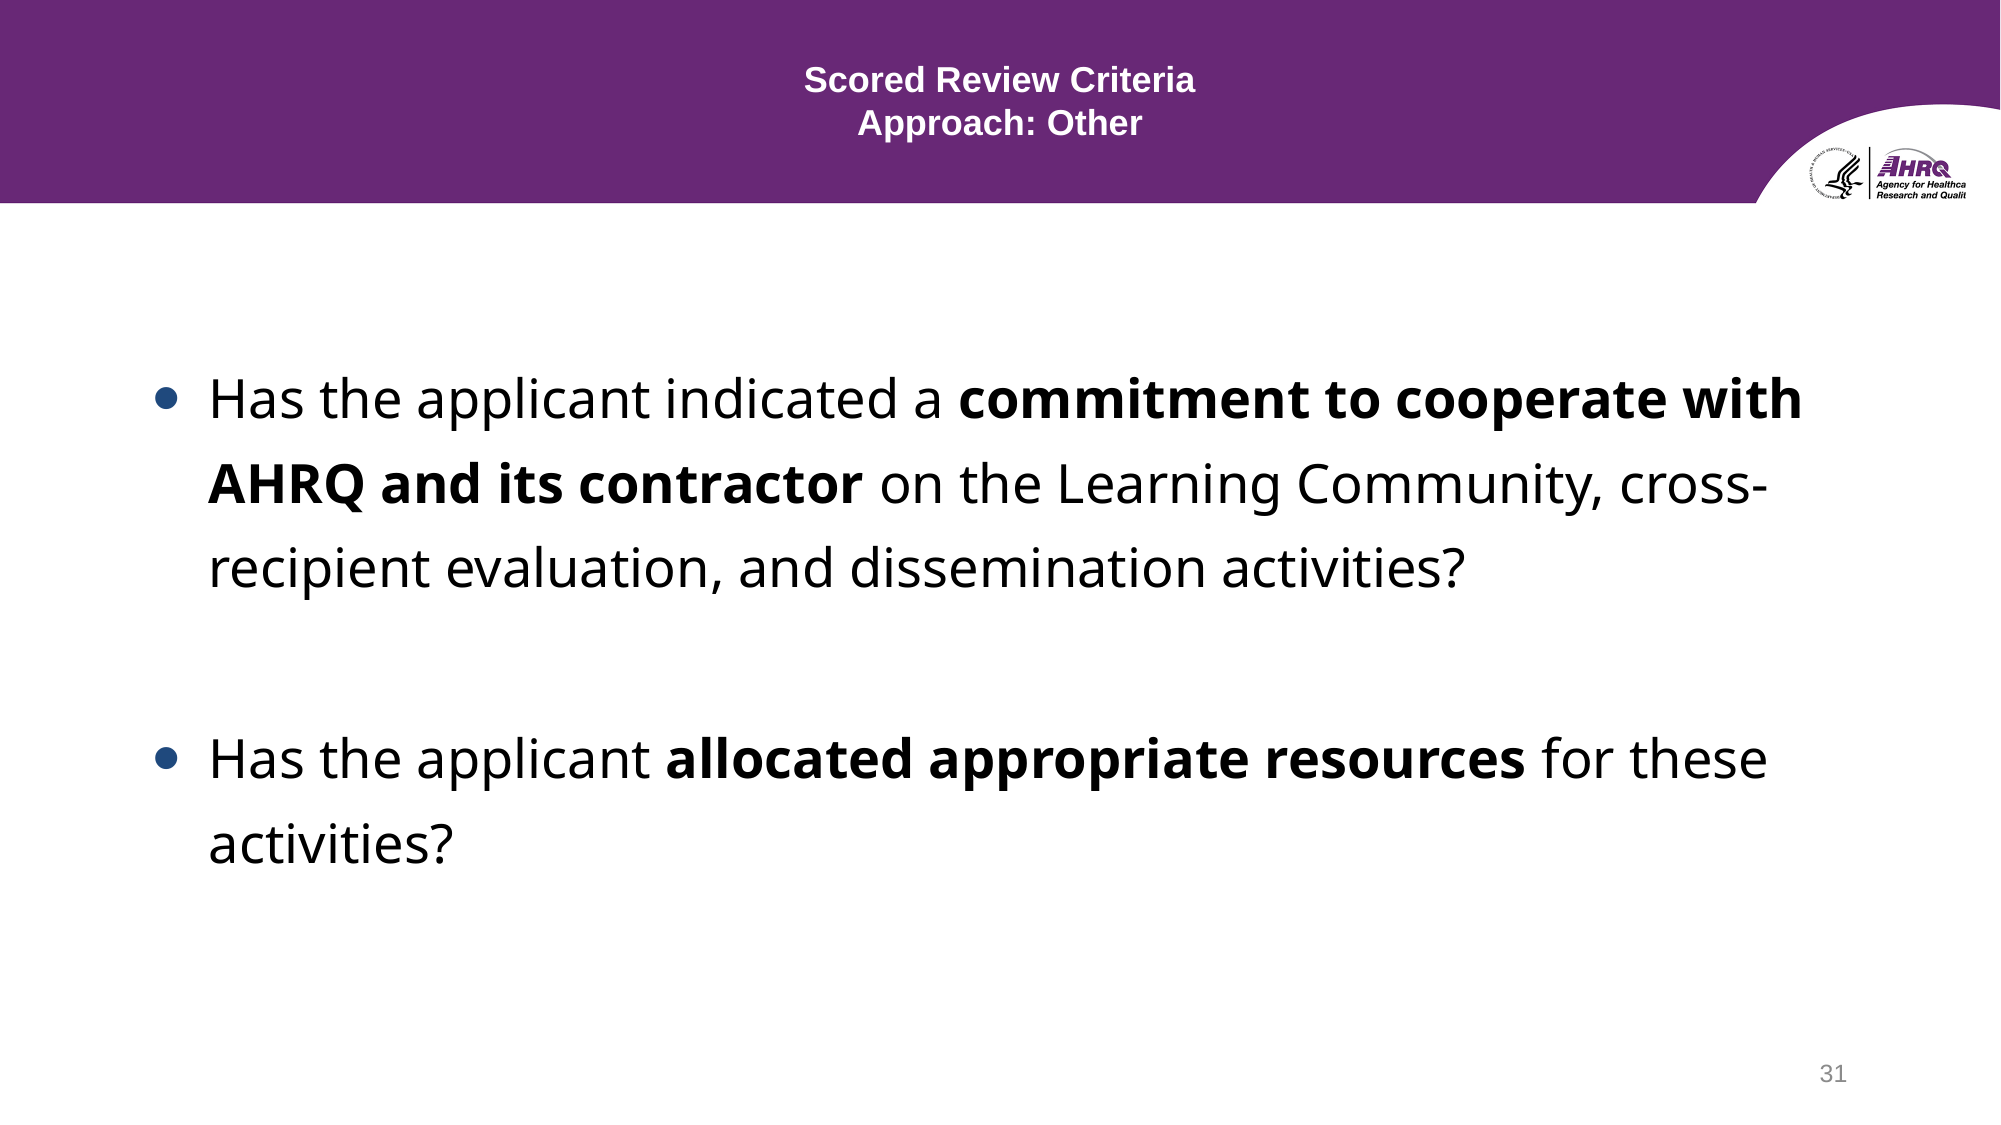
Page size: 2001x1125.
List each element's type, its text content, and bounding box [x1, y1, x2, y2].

list Has the applicant indicated a commitment to cooperate with AHRQ and its contractor on the Learning Community, cross-recipient evaluation, and dissemination activities? Has the applicant allocated appropriate resources for these activities? [137, 337, 1825, 993]
picture [0, 0, 2001, 1125]
slide_number 31 [1412, 1042, 1863, 1103]
title Scored Review Criteria Approach: Other [275, 48, 1725, 150]
